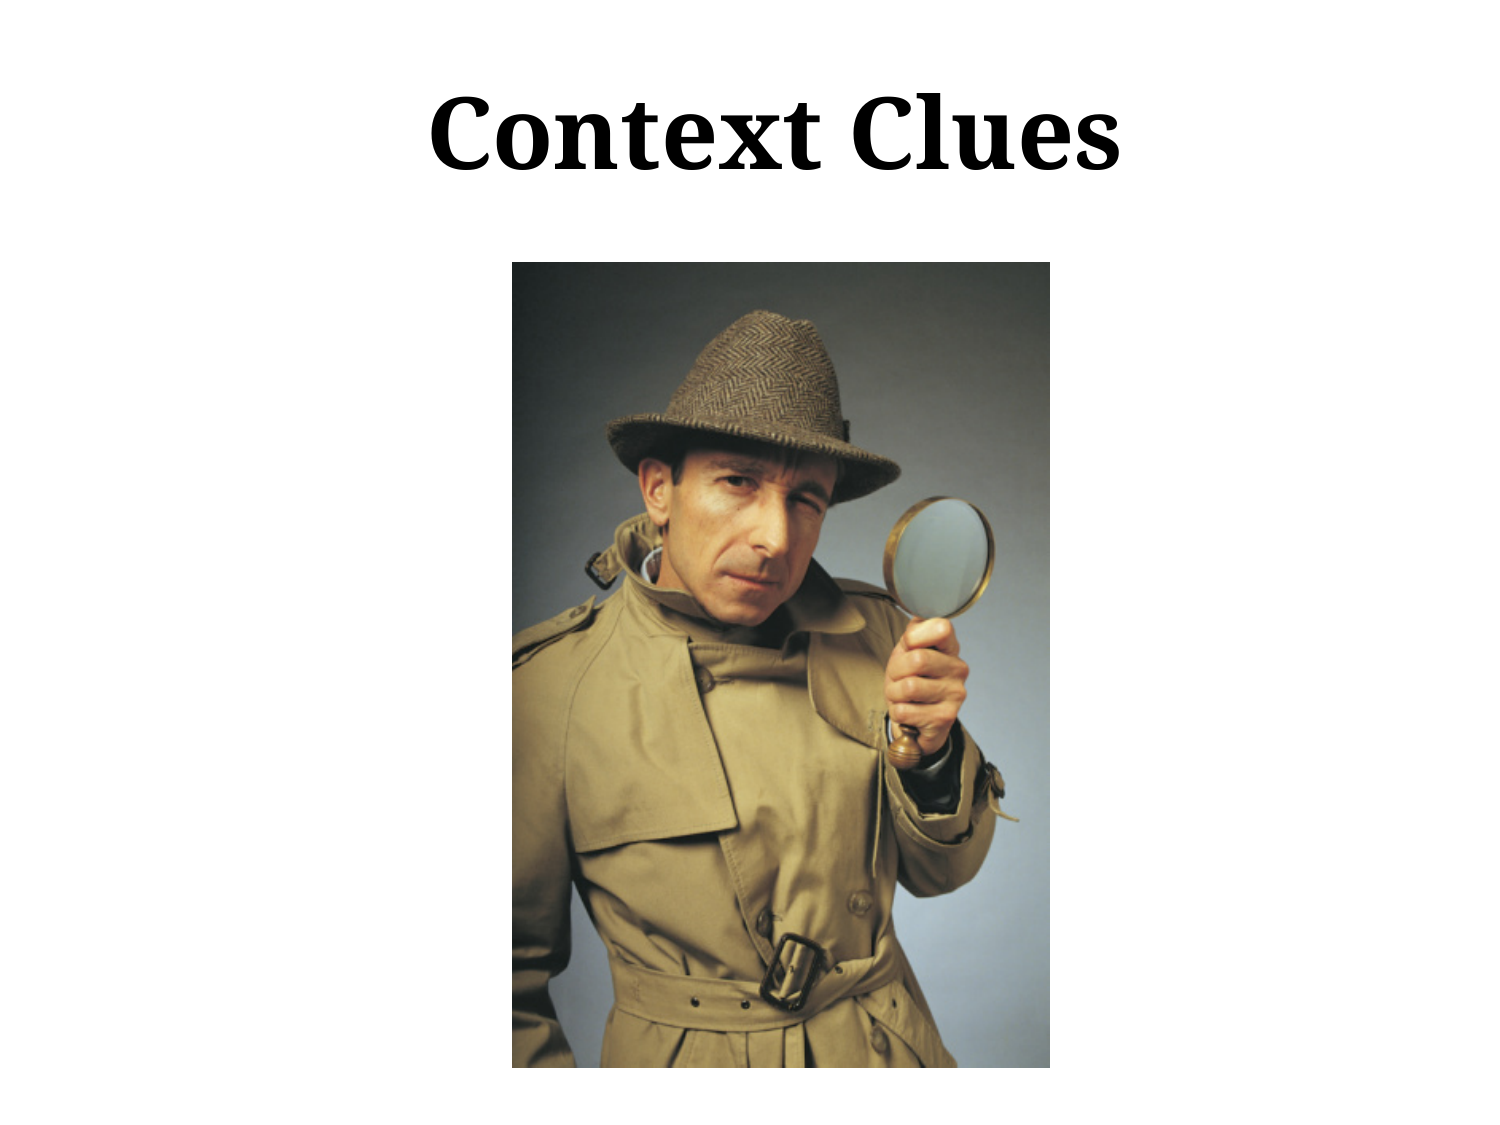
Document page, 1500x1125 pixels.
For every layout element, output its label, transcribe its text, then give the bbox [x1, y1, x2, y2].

picture [512, 262, 1051, 1068]
text_box Context Clues [237, 62, 1313, 198]
